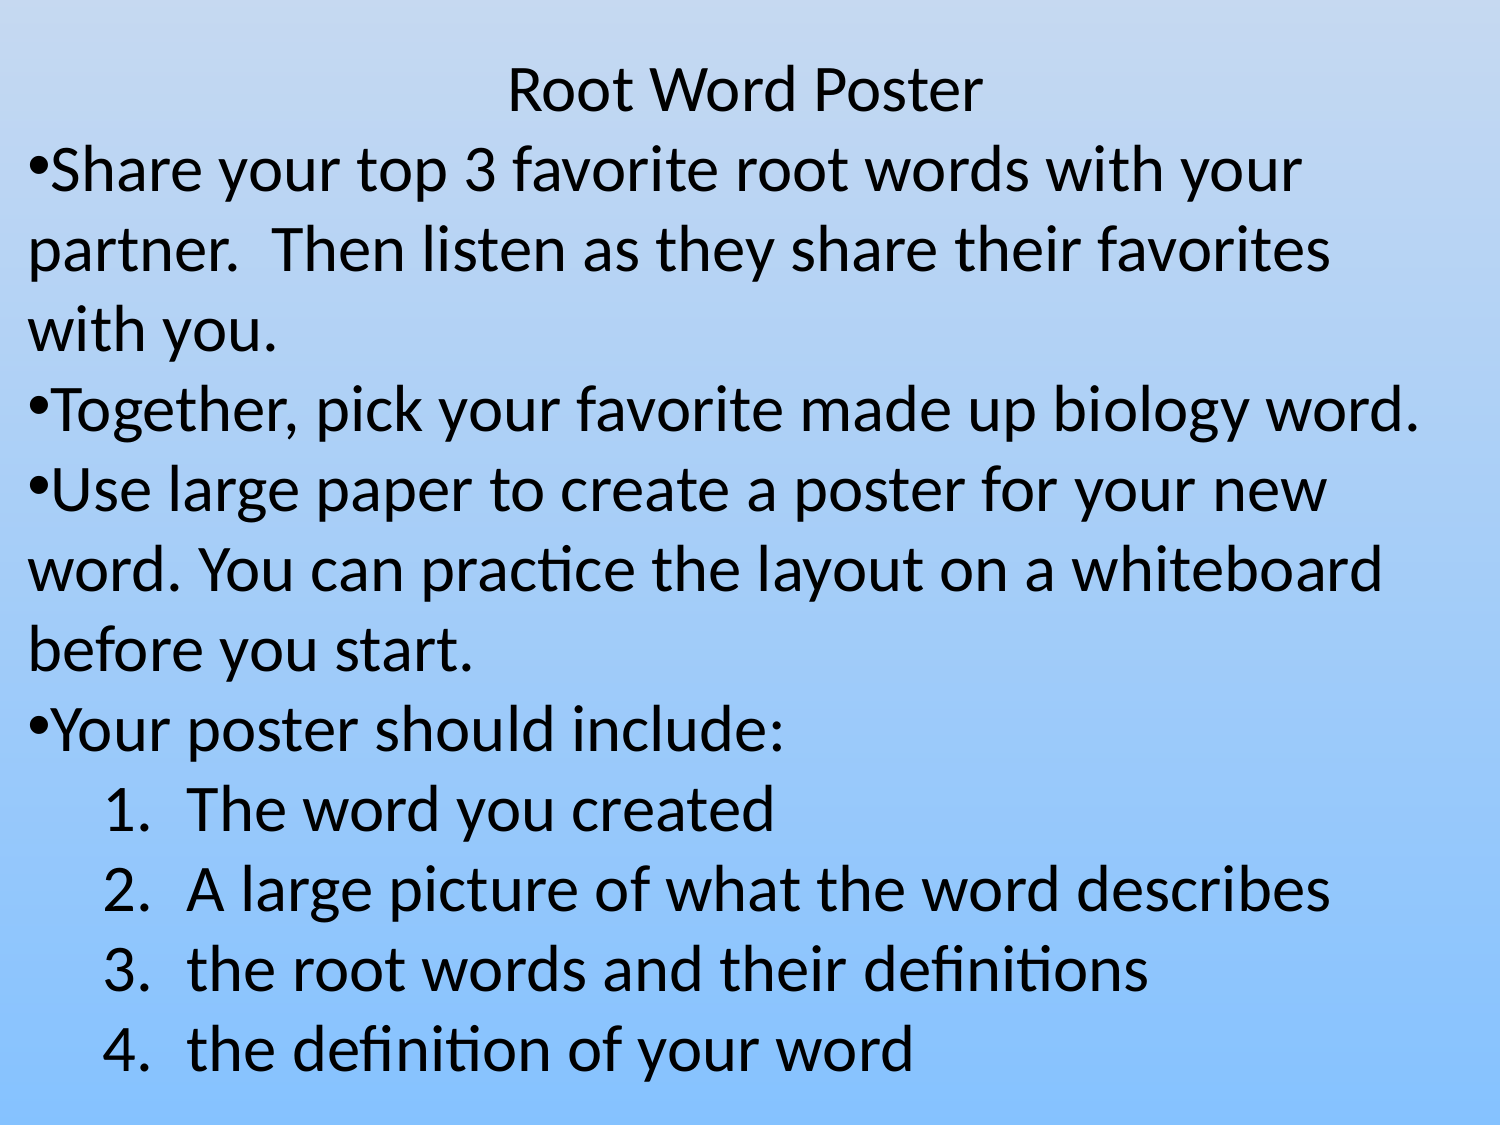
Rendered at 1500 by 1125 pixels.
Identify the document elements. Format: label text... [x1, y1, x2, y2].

text_box Root Word Poster Share your top 3 favorite root words with your partner. Then listen as they share their favorites with you. Together, pick your favorite made up biology word. Use large paper to create a poster for your new word. You can practice the layout on a whiteboard before you start. Your poster should include: The word you created A large picture of what the word describes the root words and their definitions the definition of your word [12, 37, 1481, 1125]
